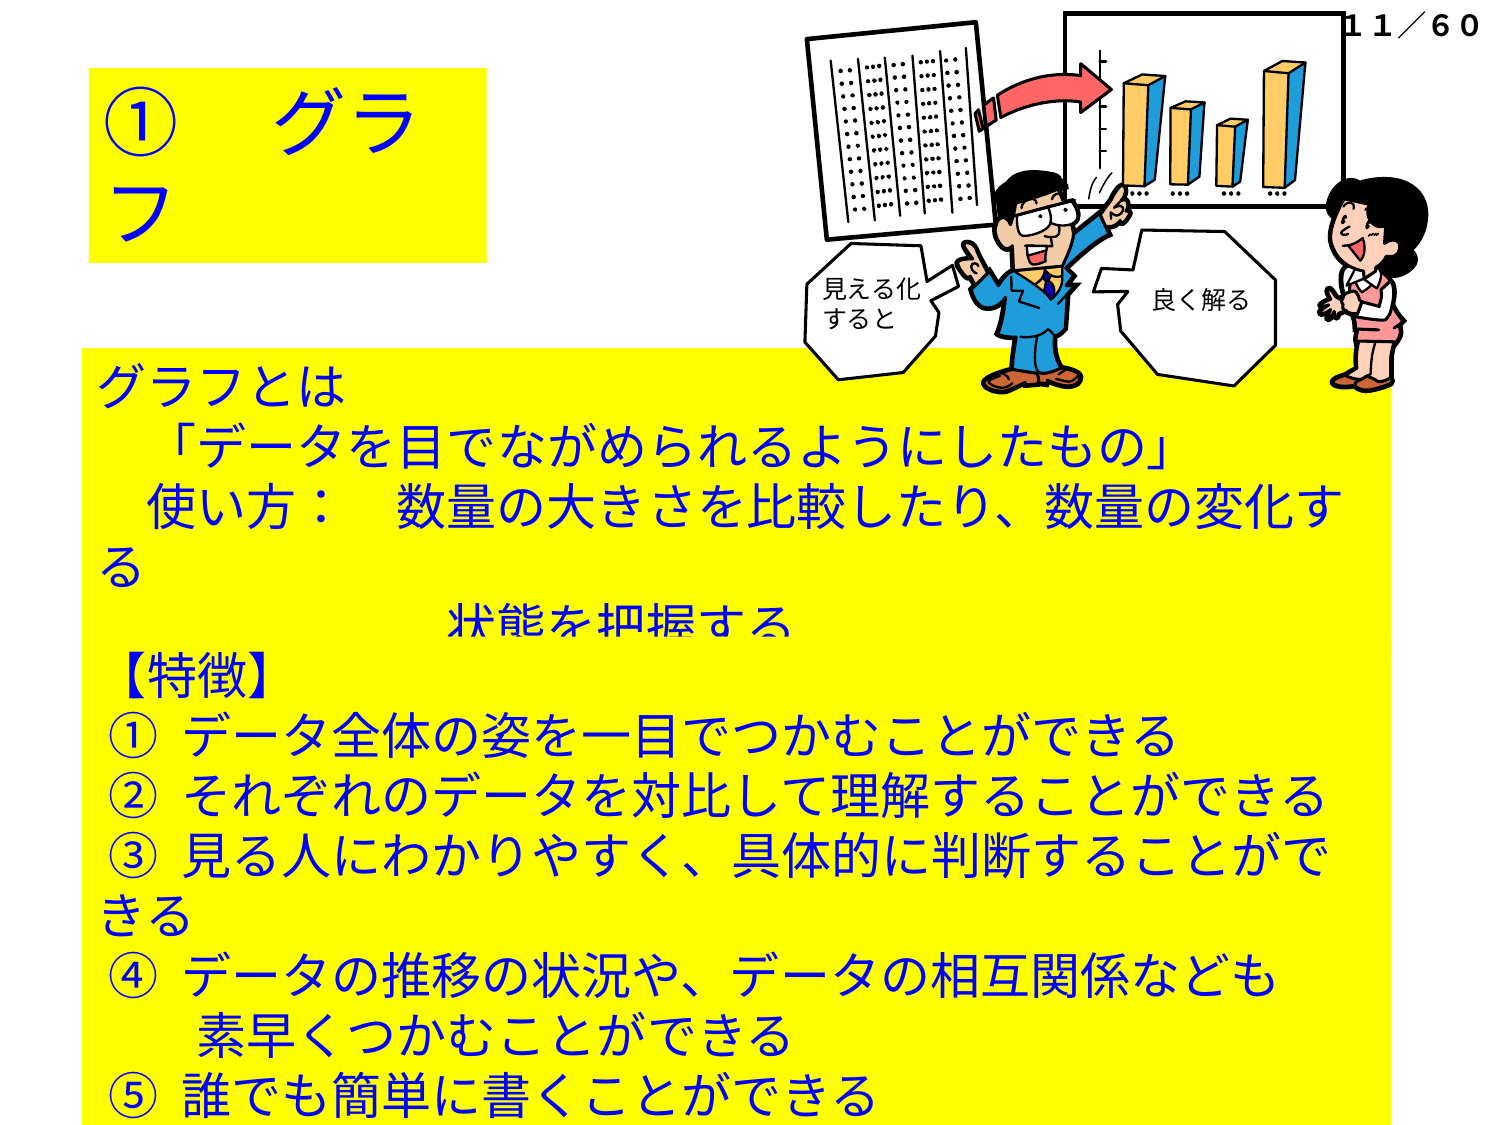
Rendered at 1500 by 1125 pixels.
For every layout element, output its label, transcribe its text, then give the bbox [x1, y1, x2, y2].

text_box 【特徴】 ① データ全体の姿を一目でつかむことができる ② それぞれのデータを対比して理解することができる ③ 見る人にわかりやすく、具体的に判断することができる ④ データの推移の状況や、データの相互関係なども 素早くつかむことができる ⑤ 誰でも簡単に書くことができる [82, 636, 1392, 1125]
text_box ① グラフ [88, 68, 487, 263]
picture [802, 10, 1435, 396]
text_box グラフとは 「データを目でながめられるようにしたもの」 使い方： 数量の大きさを比較したり、数量の変化する 状態を把握する [82, 348, 1392, 636]
text_box １１／６０ [1324, 0, 1500, 85]
